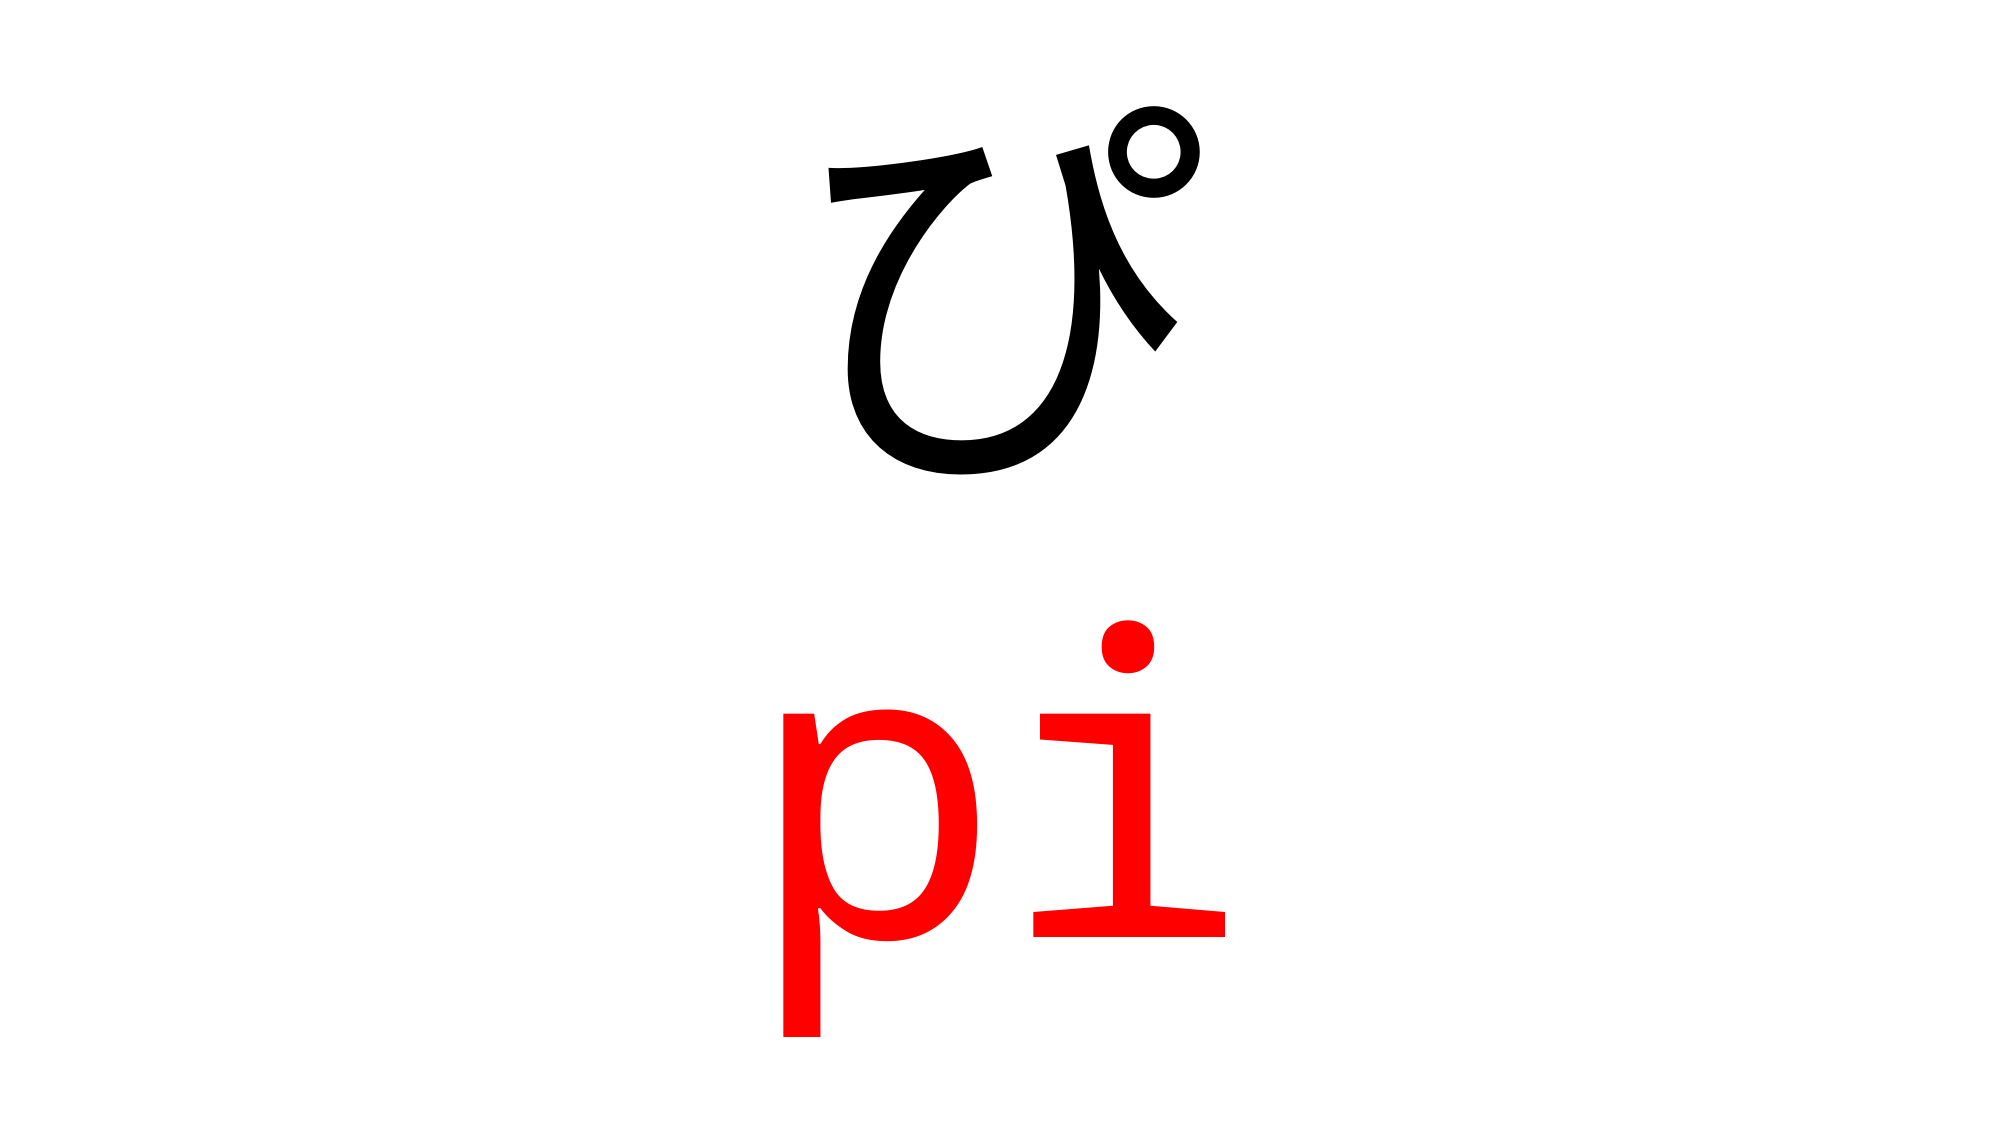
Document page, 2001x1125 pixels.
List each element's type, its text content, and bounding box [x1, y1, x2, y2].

title ぴ [249, 71, 1750, 545]
text_box pi [249, 562, 1750, 1036]
